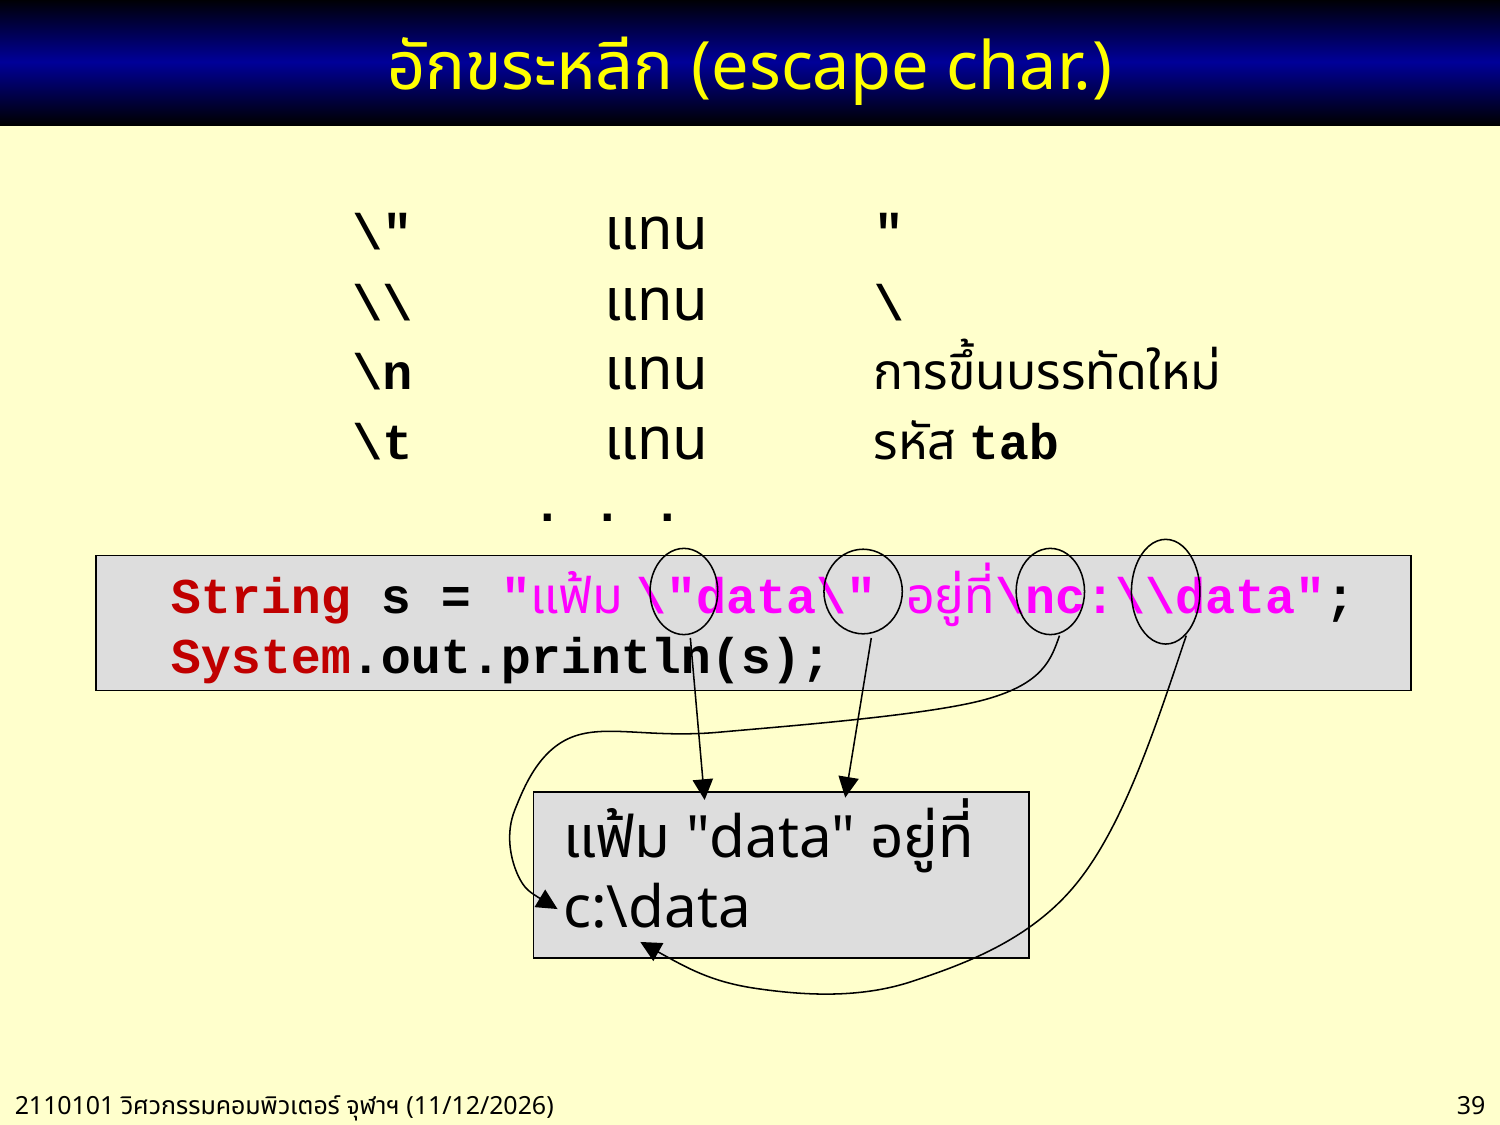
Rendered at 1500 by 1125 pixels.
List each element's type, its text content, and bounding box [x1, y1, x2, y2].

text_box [640, 539, 1201, 1000]
text_box String s = "แฟ้ม \"data\" อยู่ที่\nc:\\data"; System.out.println(s); [1204, 555, 1412, 691]
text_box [505, 548, 635, 910]
text_box แฟ้ม "data" อยู่ที่ c:\data [533, 918, 635, 959]
text_box String s = "แฟ้ม \"data\" อยู่ที่\nc:\\data"; System.out.println(s); [96, 555, 500, 691]
list \" แทน " \\ แทน \ \n แทน การขึ้นบรรทัดใหม่ \t แทน รหัส tab . . . [337, 184, 1313, 547]
title อักขระหลีก (escape char.) [0, 0, 1500, 126]
